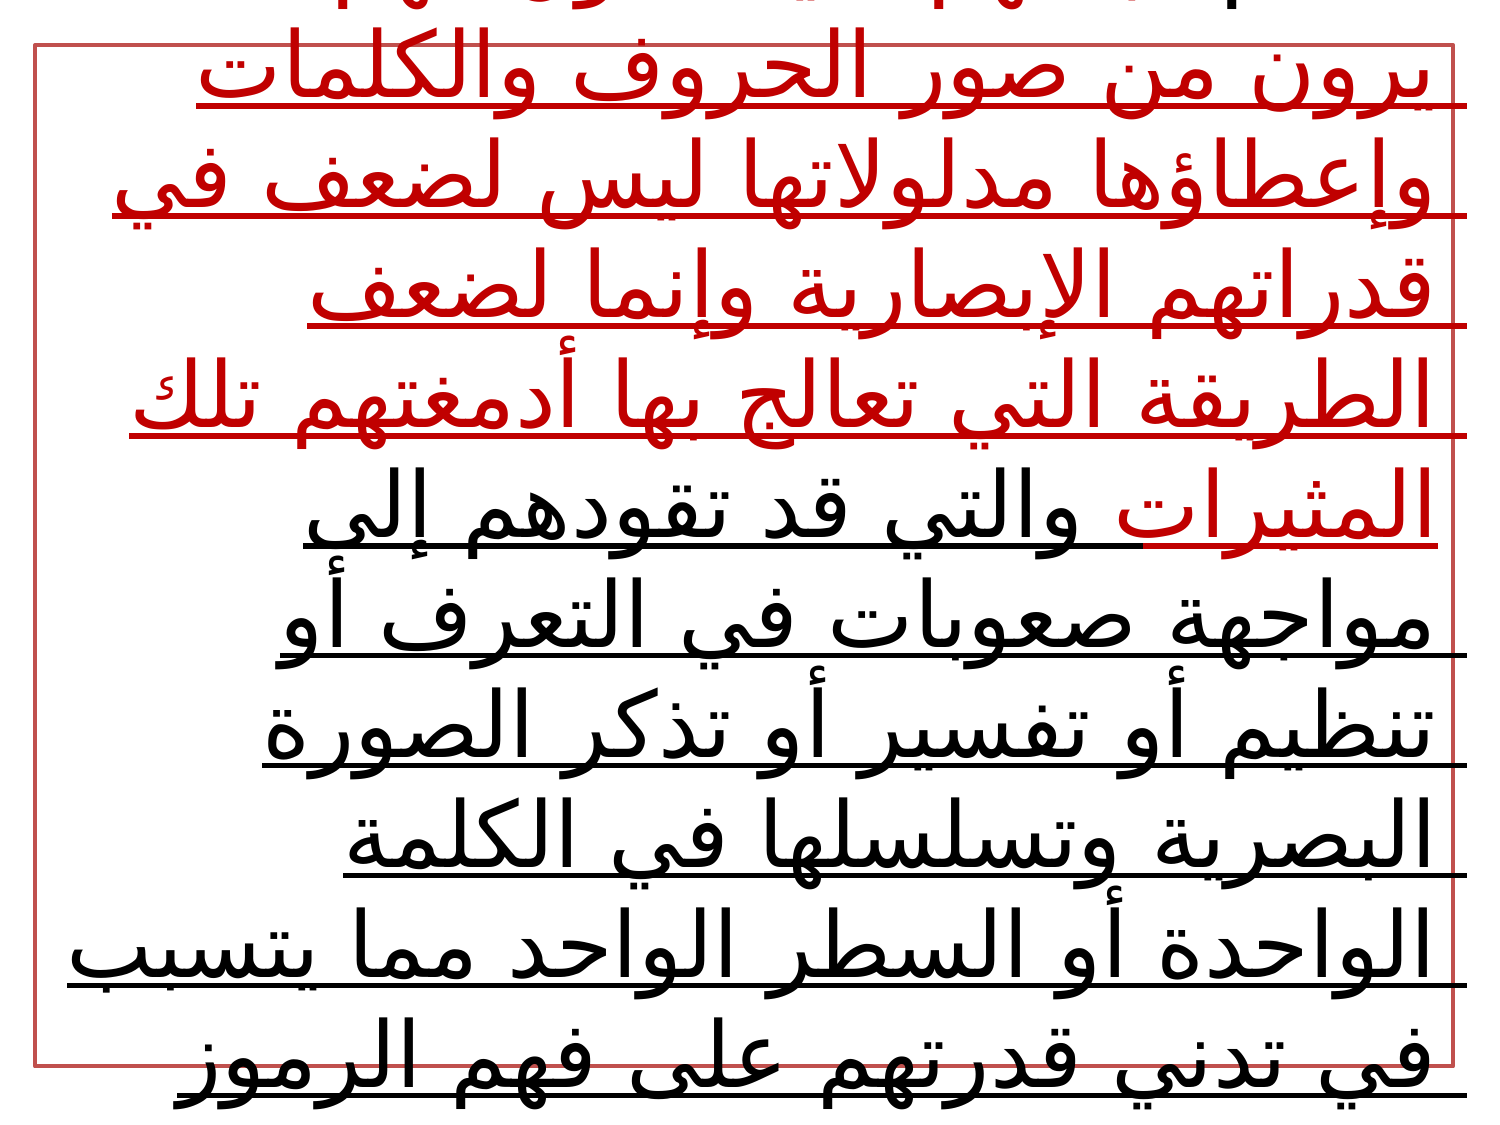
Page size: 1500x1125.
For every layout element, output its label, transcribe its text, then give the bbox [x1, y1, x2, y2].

title إن الاضطرابات الإدراكية البصرية التي يعاني منها طلاب صعوبات التعلم تجعلهم لا يحسنون فهم ما يرون من صور الحروف والكلمات وإعطاؤها مدلولاتها ليس لضعف في قدراتهم الإبصارية وإنما لضعف الطريقة التي تعالج بها أدمغتهم تلك المثيرات والتي قد تقودهم إلى مواجهة صعوبات في التعرف أو تنظيم أو تفسير أو تذكر الصورة البصرية وتسلسلها في الكلمة الواحدة أو السطر الواحد مما يتسبب في تدني قدرتهم على فهم الرموز الكتابية والصورية للحروف والكلمات وإعداد الرسوم البيانية والمخططات والخرائط. [33, 43, 1455, 1068]
